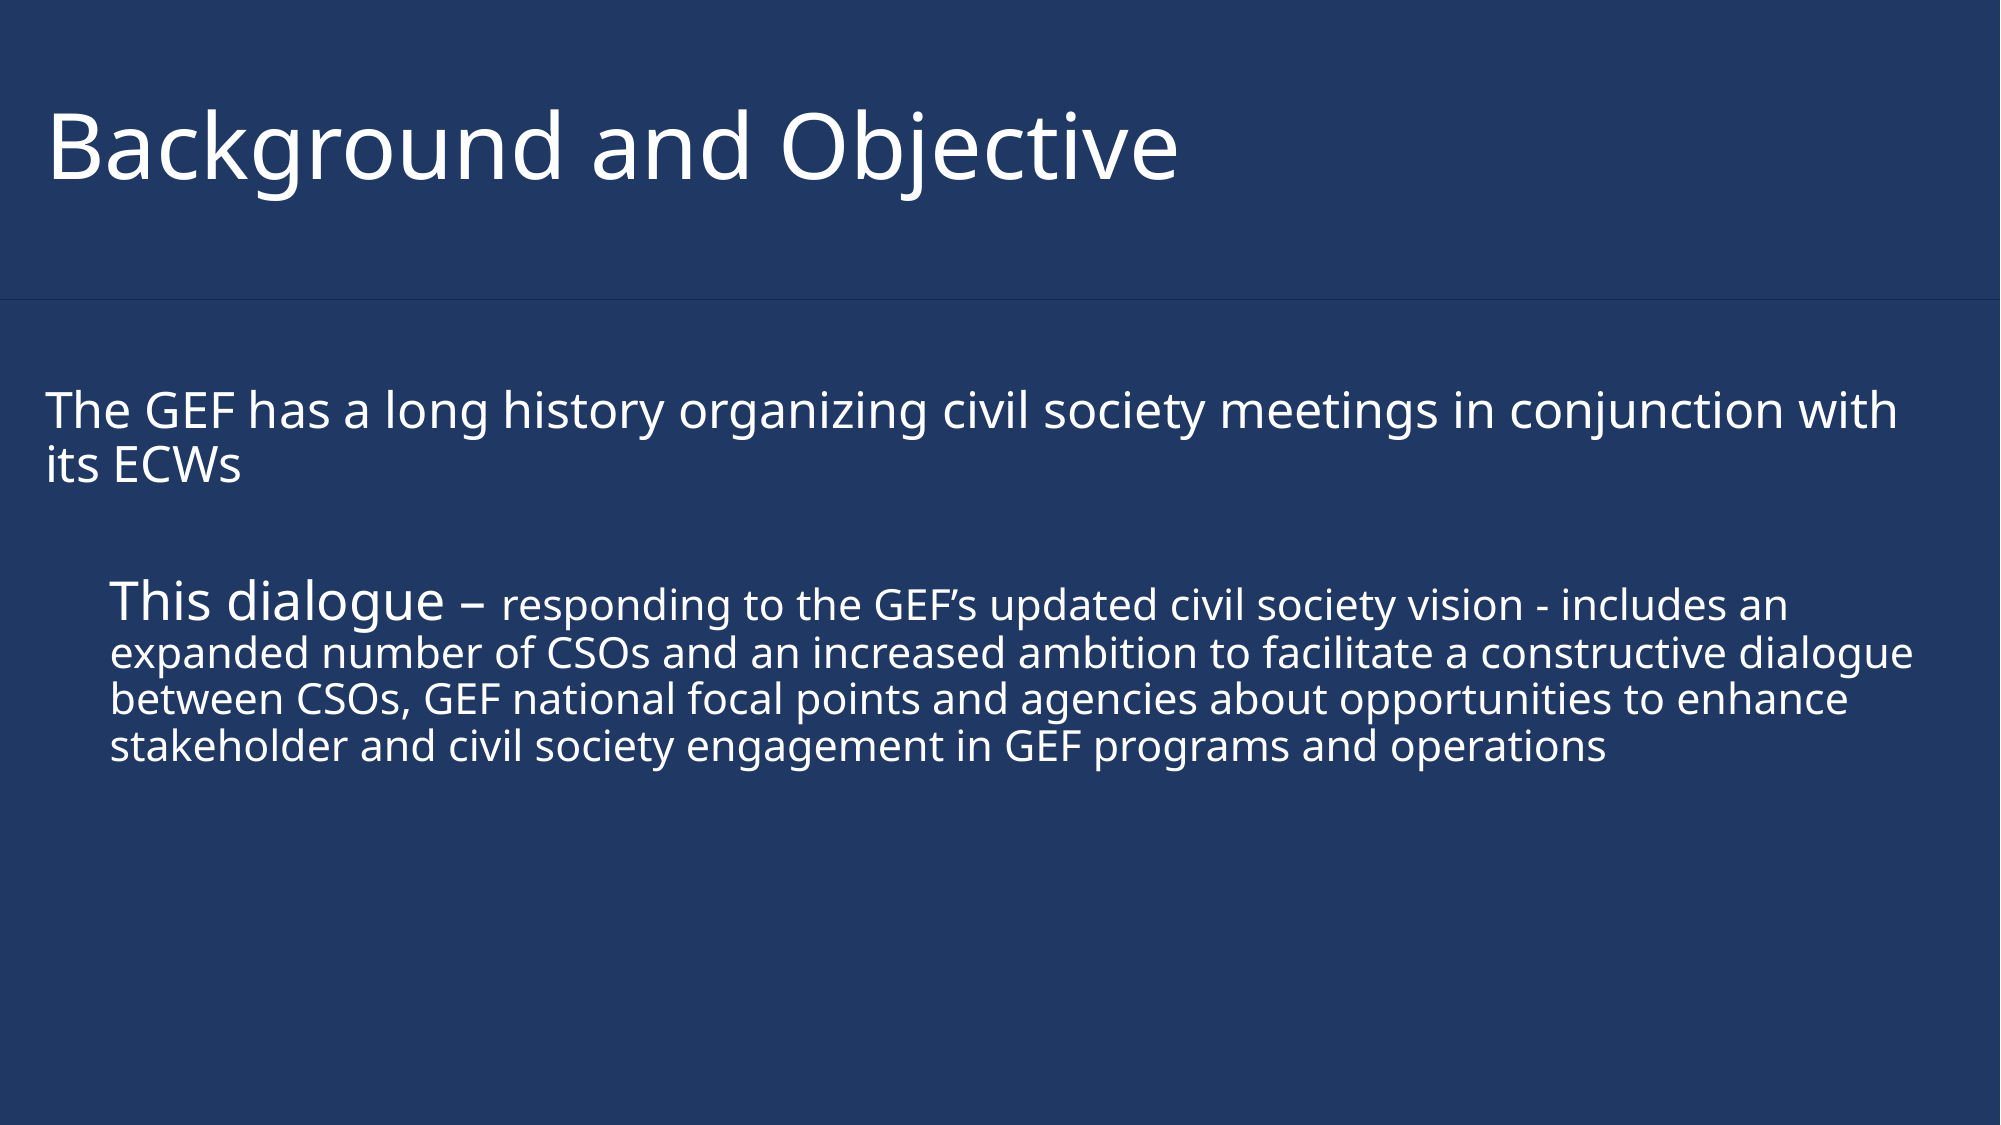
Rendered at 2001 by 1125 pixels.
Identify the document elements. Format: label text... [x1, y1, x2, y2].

title Background and Objective [0, 0, 2000, 299]
list The GEF has a long history organizing civil society meetings in conjunction with its ECWs This dialogue – responding to the GEF’s updated civil society vision - includes an expanded number of CSOs and an increased ambition to facilitate a constructive dialogue between CSOs, GEF national focal points and agencies about opportunities to enhance stakeholder and civil society engagement in GEF programs and operations [0, 299, 2000, 1125]
